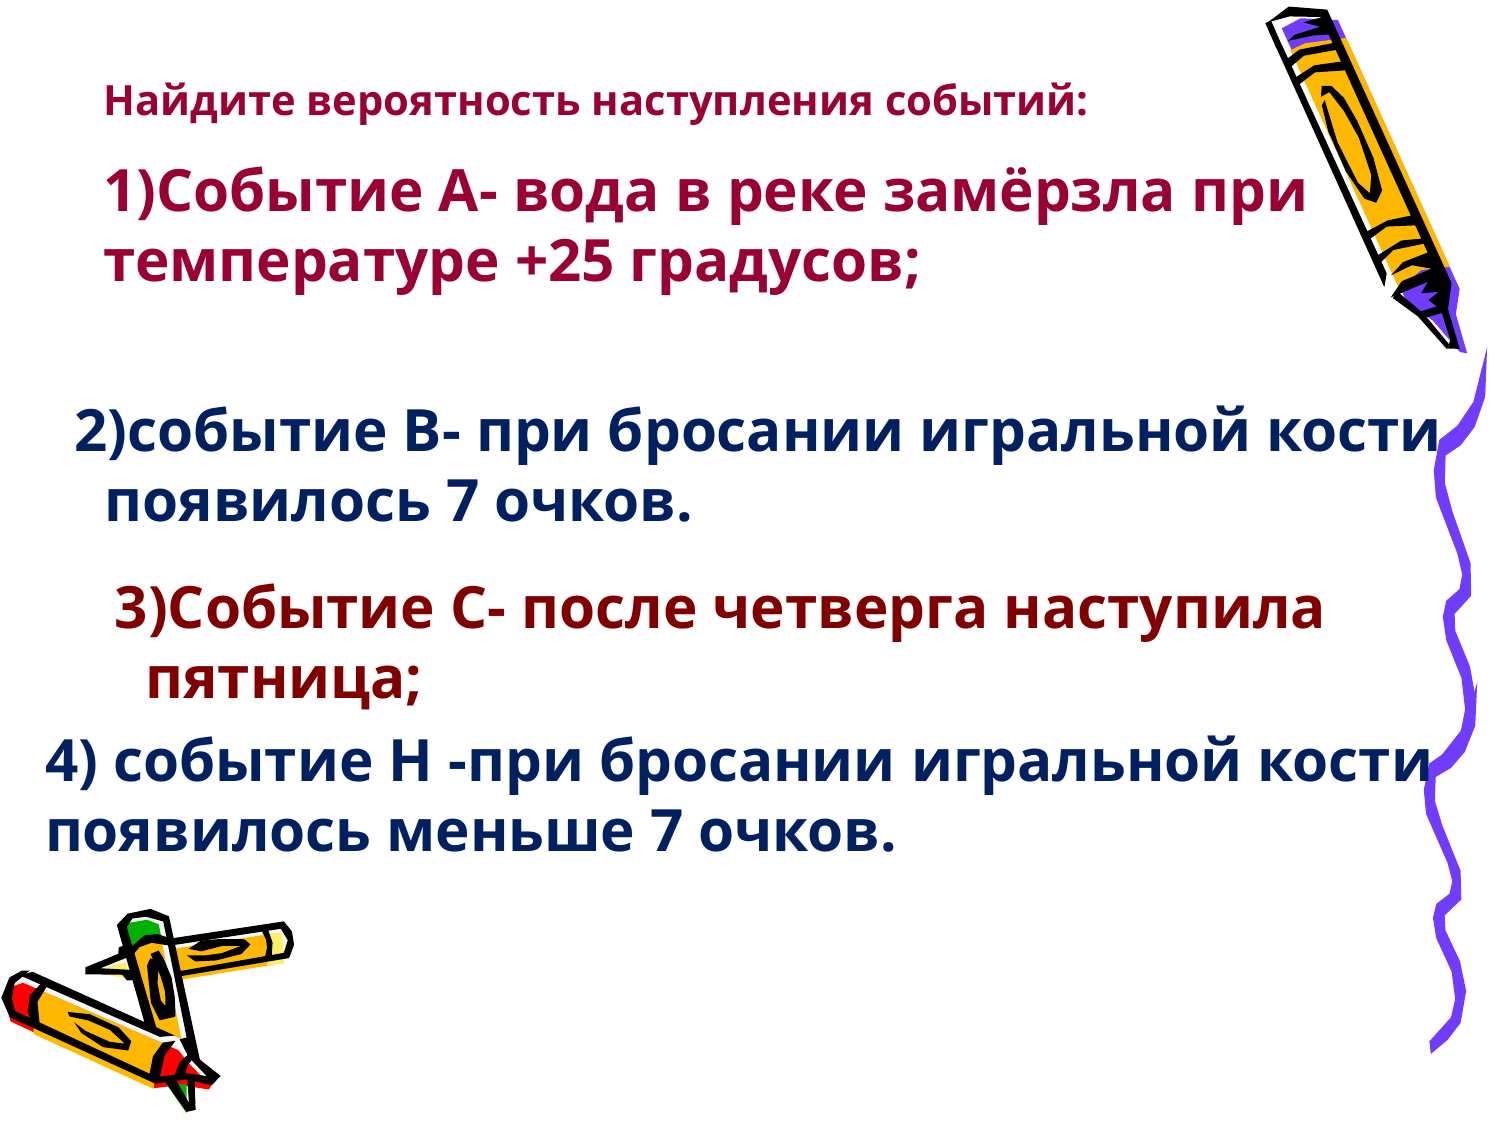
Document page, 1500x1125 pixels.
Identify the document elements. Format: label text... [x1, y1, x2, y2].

text_box 2)событие В- при бросании игральной кости появилось 7 очков. [59, 385, 1473, 540]
text_box 4) событие Н -при бросании игральной кости появилось меньше 7 очков. [30, 716, 1464, 871]
text_box 3)Событие С- после четверга наступила пятница; [100, 562, 1371, 716]
text_box Найдите вероятность наступления событий: 1)Событие А- вода в реке замёрзла при температуре +25 градусов; [88, 66, 1436, 301]
